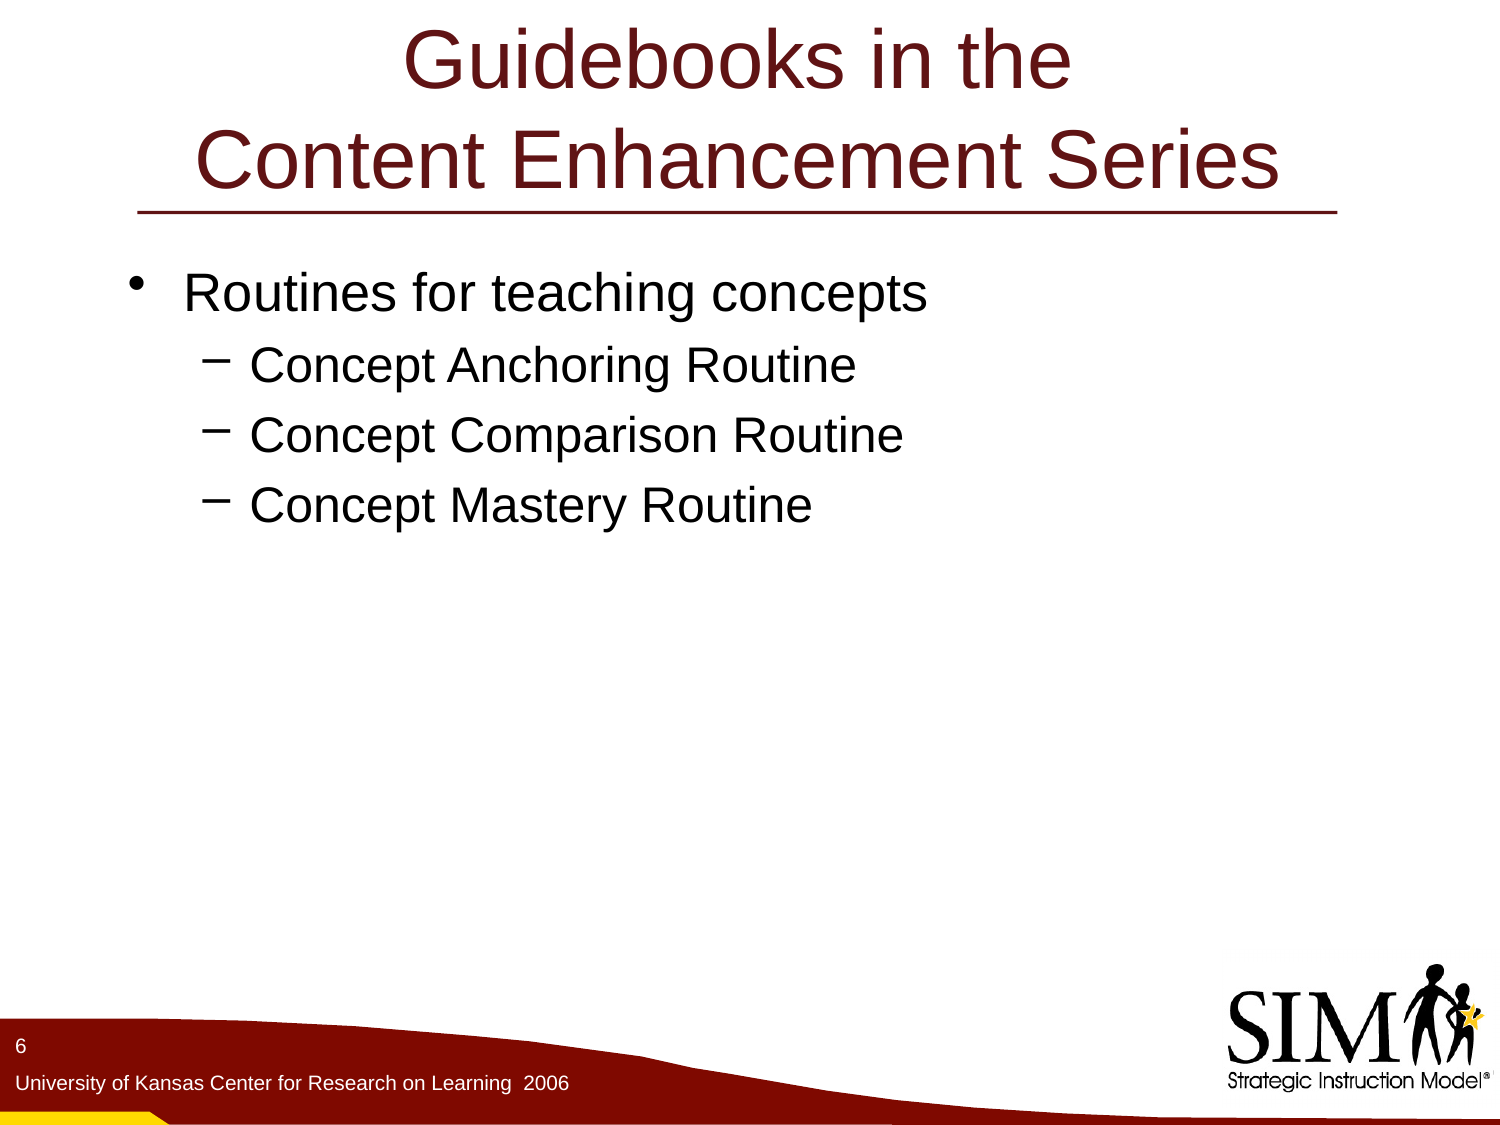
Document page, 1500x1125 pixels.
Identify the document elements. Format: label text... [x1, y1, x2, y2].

slide_number 6 [0, 1024, 313, 1062]
footer University of Kansas Center for Research on Learning 2006 [0, 1062, 626, 1101]
picture [1222, 949, 1500, 1108]
title Guidebooks in the Content Enhancement Series [112, 74, 1388, 213]
list Routines for teaching concepts Concept Anchoring Routine Concept Comparison Routine Concept Mastery Routine [112, 249, 1388, 901]
